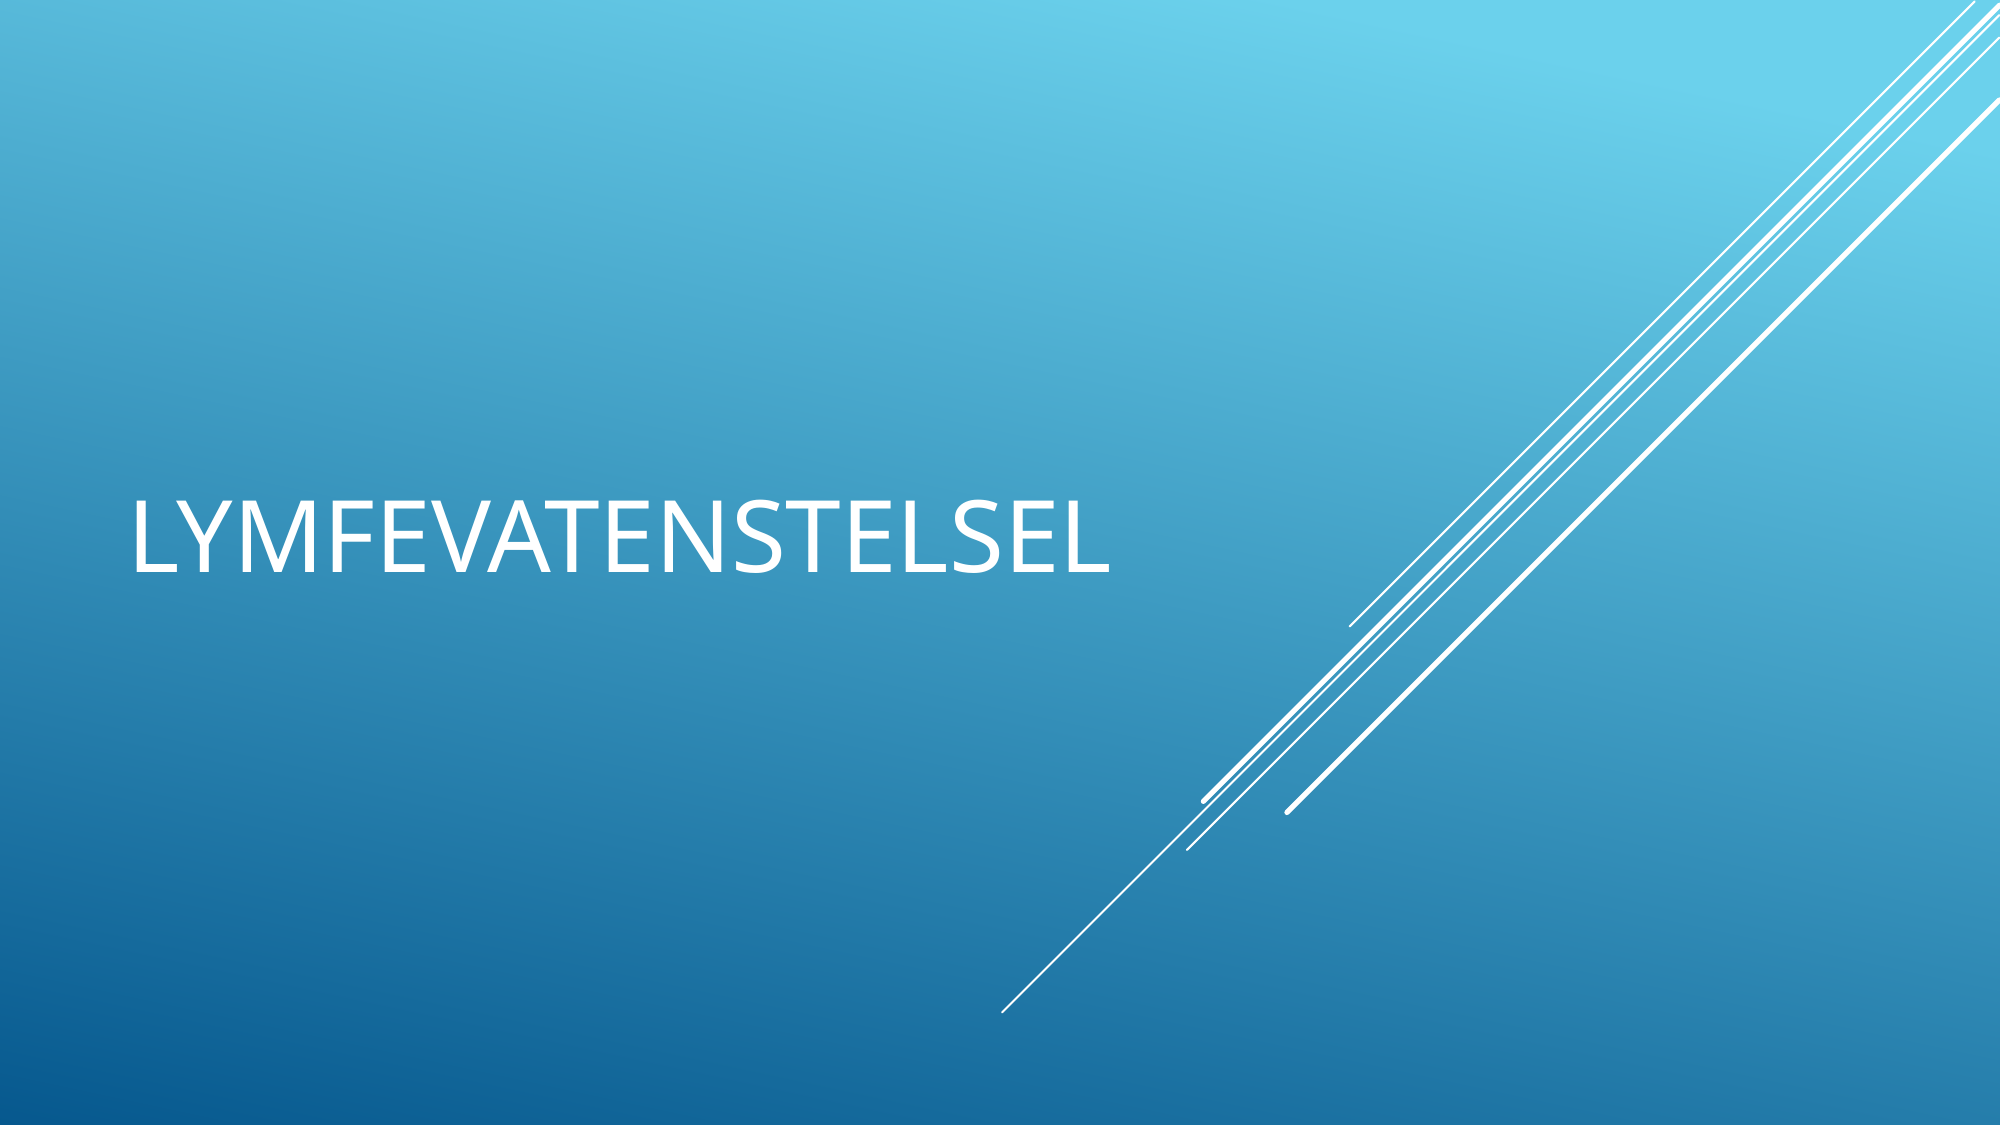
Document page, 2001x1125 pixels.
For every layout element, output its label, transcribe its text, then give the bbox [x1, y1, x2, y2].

title lymfevatenstelsel [112, 112, 1425, 600]
